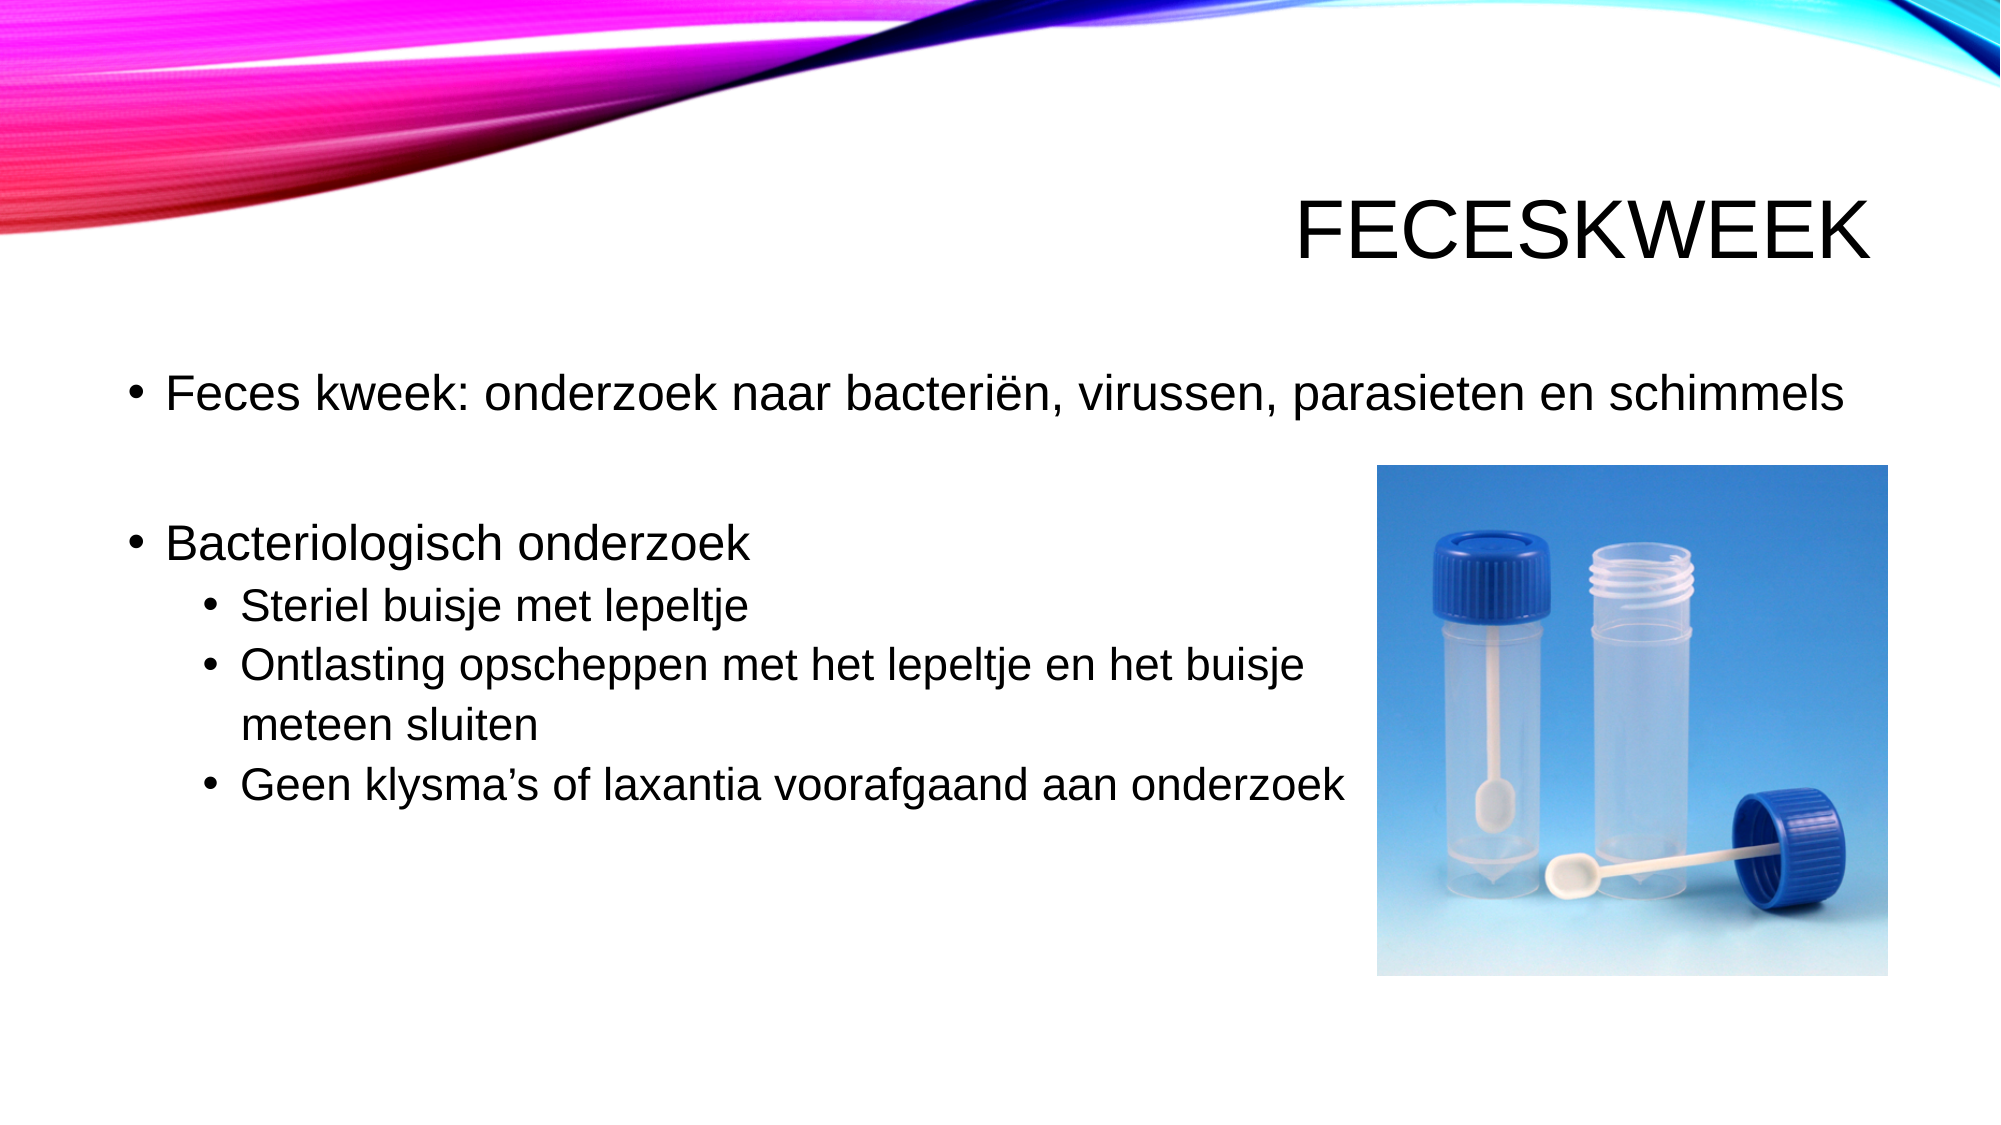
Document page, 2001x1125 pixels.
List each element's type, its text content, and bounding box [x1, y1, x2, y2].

picture [1890, 0, 2000, 75]
picture [0, 0, 2000, 237]
picture [1910, 0, 2000, 45]
list Feces kweek: onderzoek naar bacteriën, virussen, parasieten en schimmels Bacteriologisch onderzoek Steriel buisje met lepeltje Ontlasting opscheppen met het lepeltje en het buisje meteen sluiten Geen klysma’s of laxantia voorafgaand aan onderzoek [112, 360, 1888, 1021]
title Feceskweek [474, 125, 1888, 338]
picture [1376, 465, 1888, 976]
